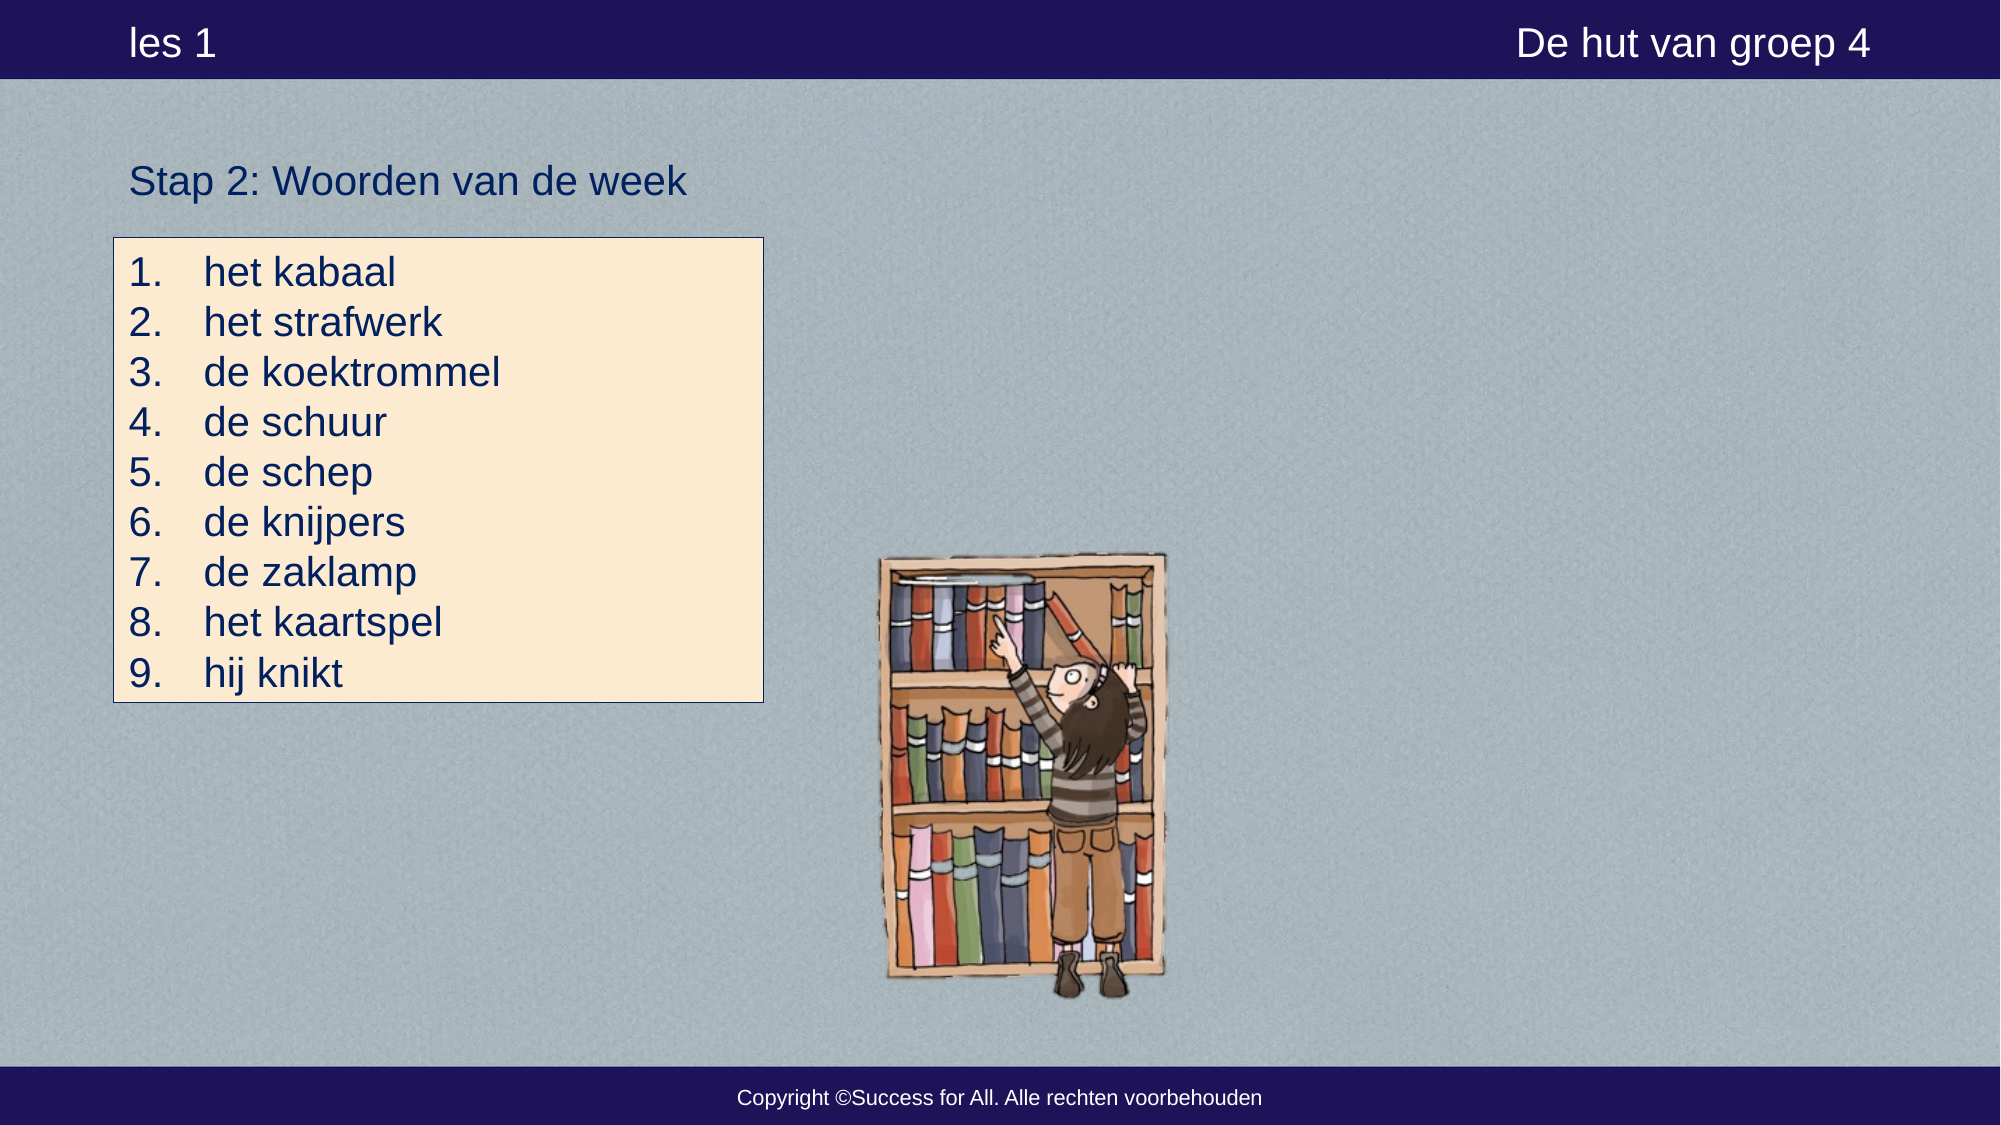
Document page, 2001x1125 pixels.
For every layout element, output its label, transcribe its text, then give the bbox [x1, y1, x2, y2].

text_box les 1 [114, 8, 354, 73]
text_box het kabaal het strafwerk de koektrommel de schuur de schep de knijpers de zaklamp het kaartspel hij knikt [113, 237, 764, 703]
text_box Copyright ©Success for All. Alle rechten voorbehouden [0, 1076, 2000, 1125]
picture [0, 0, 2001, 1125]
text_box De hut van groep 4 [999, 8, 1886, 73]
text_box Stap 2: Woorden van de week [113, 146, 1635, 212]
